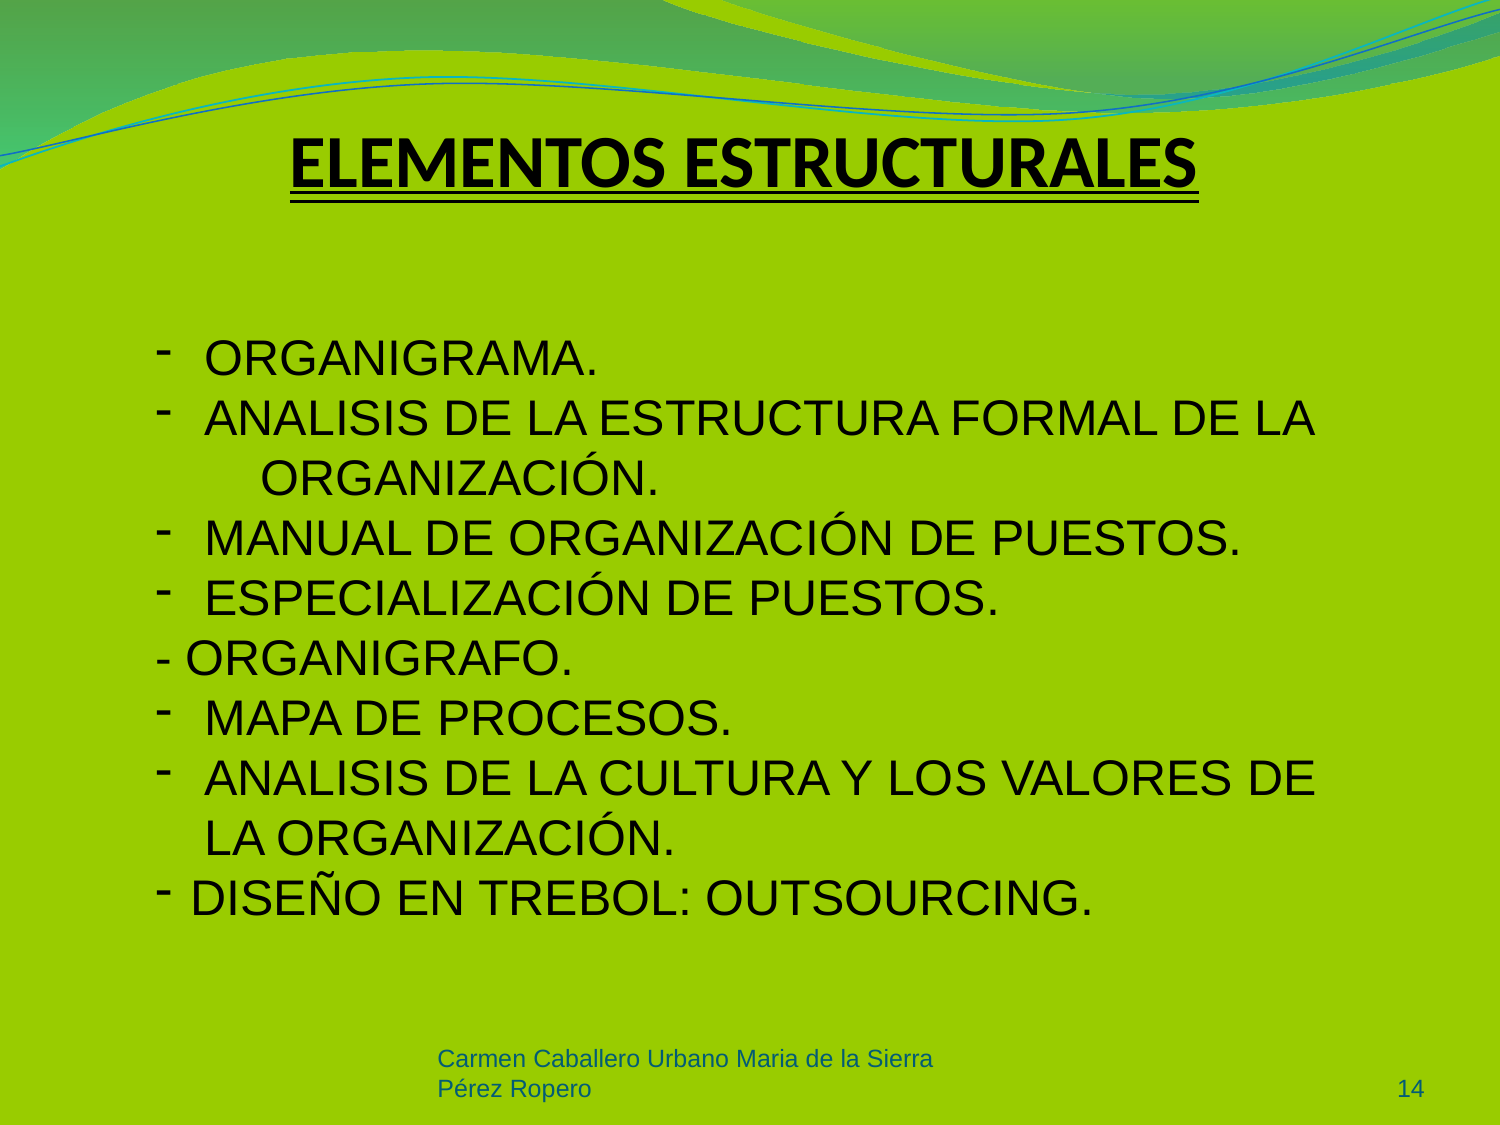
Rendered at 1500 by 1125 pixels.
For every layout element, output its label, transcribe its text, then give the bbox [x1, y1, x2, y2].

text_box ELEMENTOS ESTRUCTURALES [128, 105, 1360, 211]
footer Carmen Caballero Urbano Maria de la Sierra Pérez Ropero [437, 1042, 988, 1103]
text_box ORGANIGRAMA. ANALISIS DE LA ESTRUCTURA FORMAL DE LA ORGANIZACIÓN. MANUAL DE ORGANIZACIÓN DE PUESTOS. ESPECIALIZACIÓN DE PUESTOS. - ORGANIGRAFO. MAPA DE PROCESOS. ANALISIS DE LA CULTURA Y LOS VALORES DE LA ORGANIZACIÓN. DISEÑO EN TREBOL: OUTSOURCING. [140, 257, 1348, 993]
slide_number 14 [1299, 1042, 1425, 1103]
